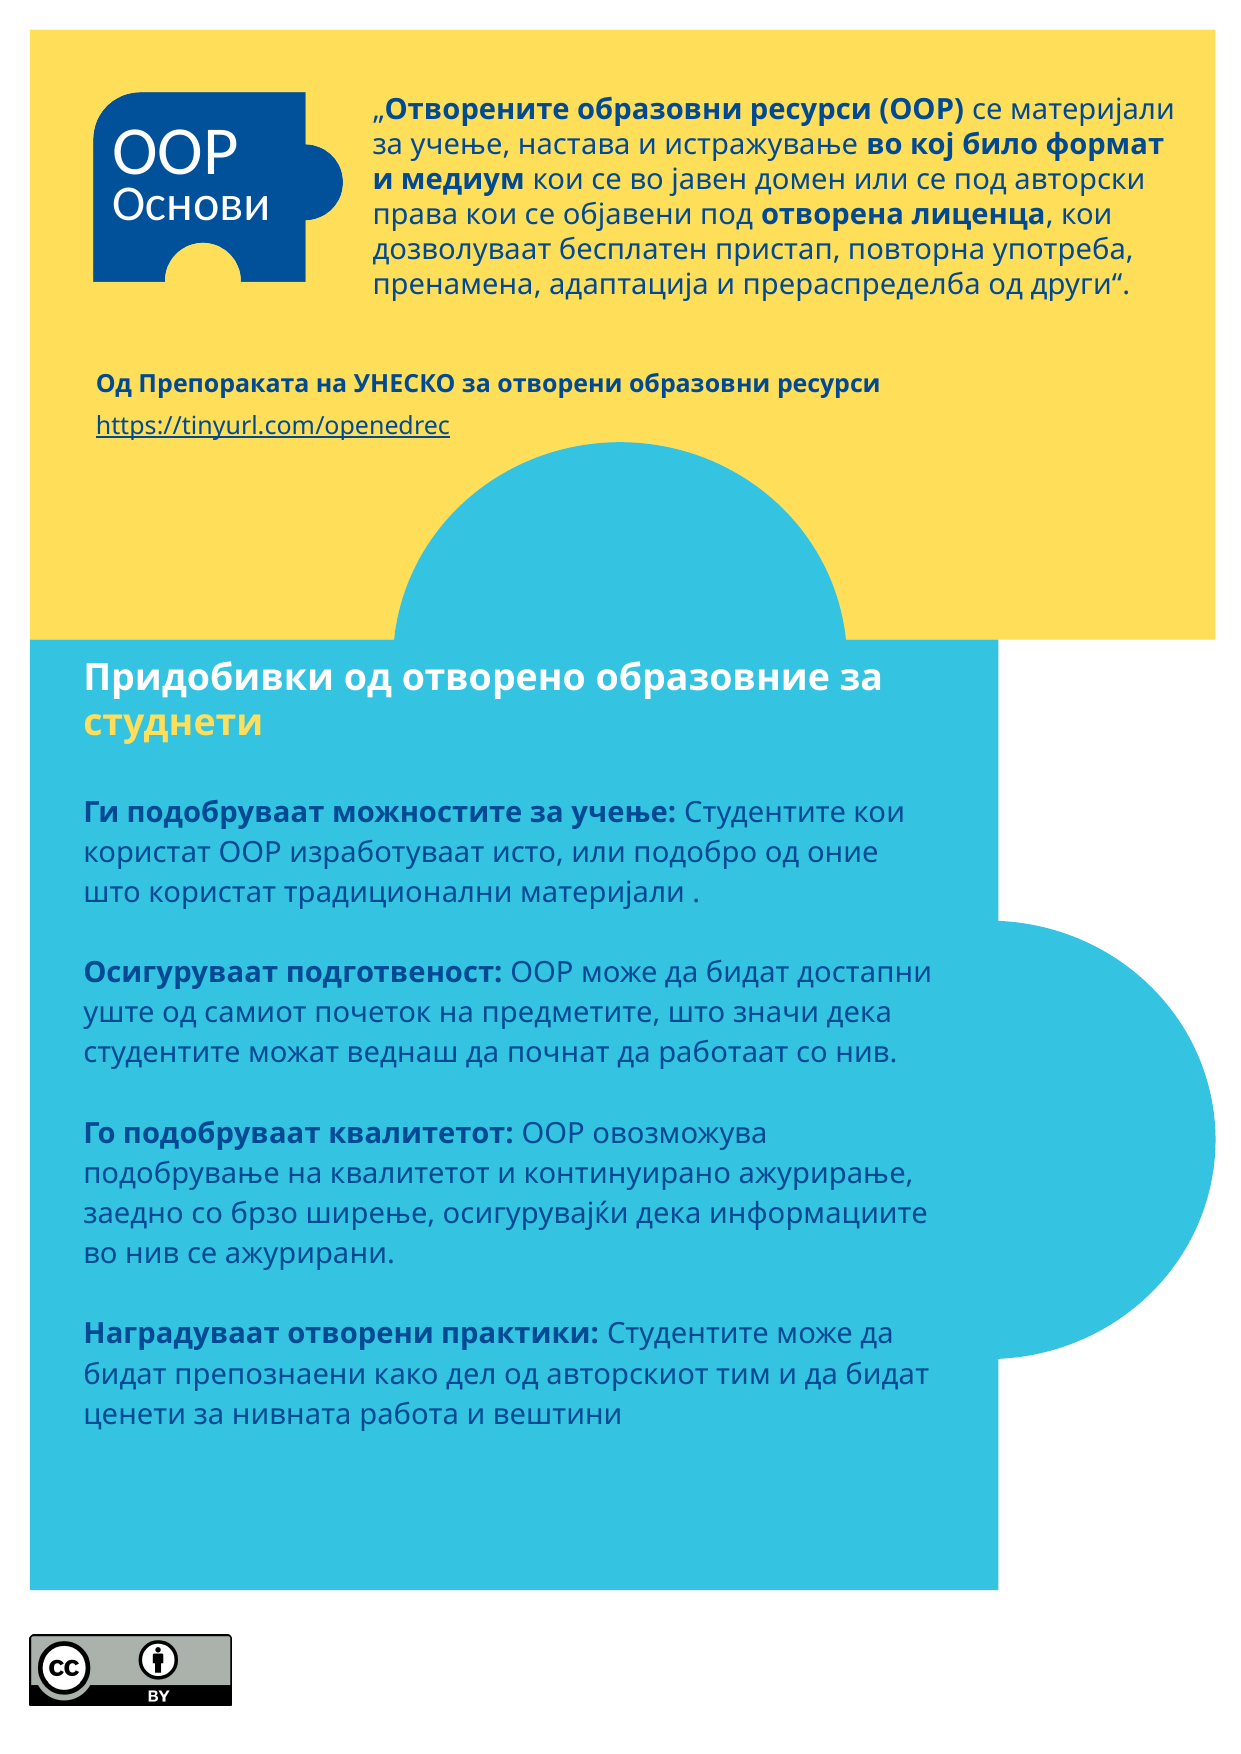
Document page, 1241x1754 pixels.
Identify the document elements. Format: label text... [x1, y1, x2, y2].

text_box [694, 453, 1216, 640]
text_box Придобивки од отворено образовние за студнети Ги подобруваат можностите за учење: Студентите кои користат ООР изработуваат исто, или подобро од оние што користат традиционални материјали . Осигуруваат подготвеност: ООР може да бидат достапни уште од самиот почеток на предметите, што значи дека студентите можат веднаш да почнат да работаат со нив. Го подобруваат квалитетот: ООР овозможува подобрување на квалитетот и континуирано ажурирање, заедно со брзо ширење, осигурувајќи дека информациите во нив се ажурирани. Наградуваат отворени практики: Студентите може да бидат препознаени како дел од авторскиот тим и да бидат ценети за нивната работа и вештини [68, 637, 952, 1446]
text_box Од Препораката на УНЕСКО за отворени образовни ресурси https://tinyurl.com/openedrec [80, 365, 1241, 453]
text_box [394, 453, 846, 637]
text_box [29, 29, 1216, 639]
text_box [952, 920, 1216, 1360]
text_box „Отворените образовни ресурси (ООР) се материјали за учење, настава и истражување во кој било формат и медиум кои се во јавен домен или се под авторски права кои се објавени под отворена лиценца, кои дозволуваат бесплатен пристап, повторна употреба, пренамена, адаптација и прераспределба од други“. [357, 75, 1191, 316]
picture [29, 1634, 233, 1706]
text_box [29, 639, 999, 1591]
picture [93, 92, 343, 282]
